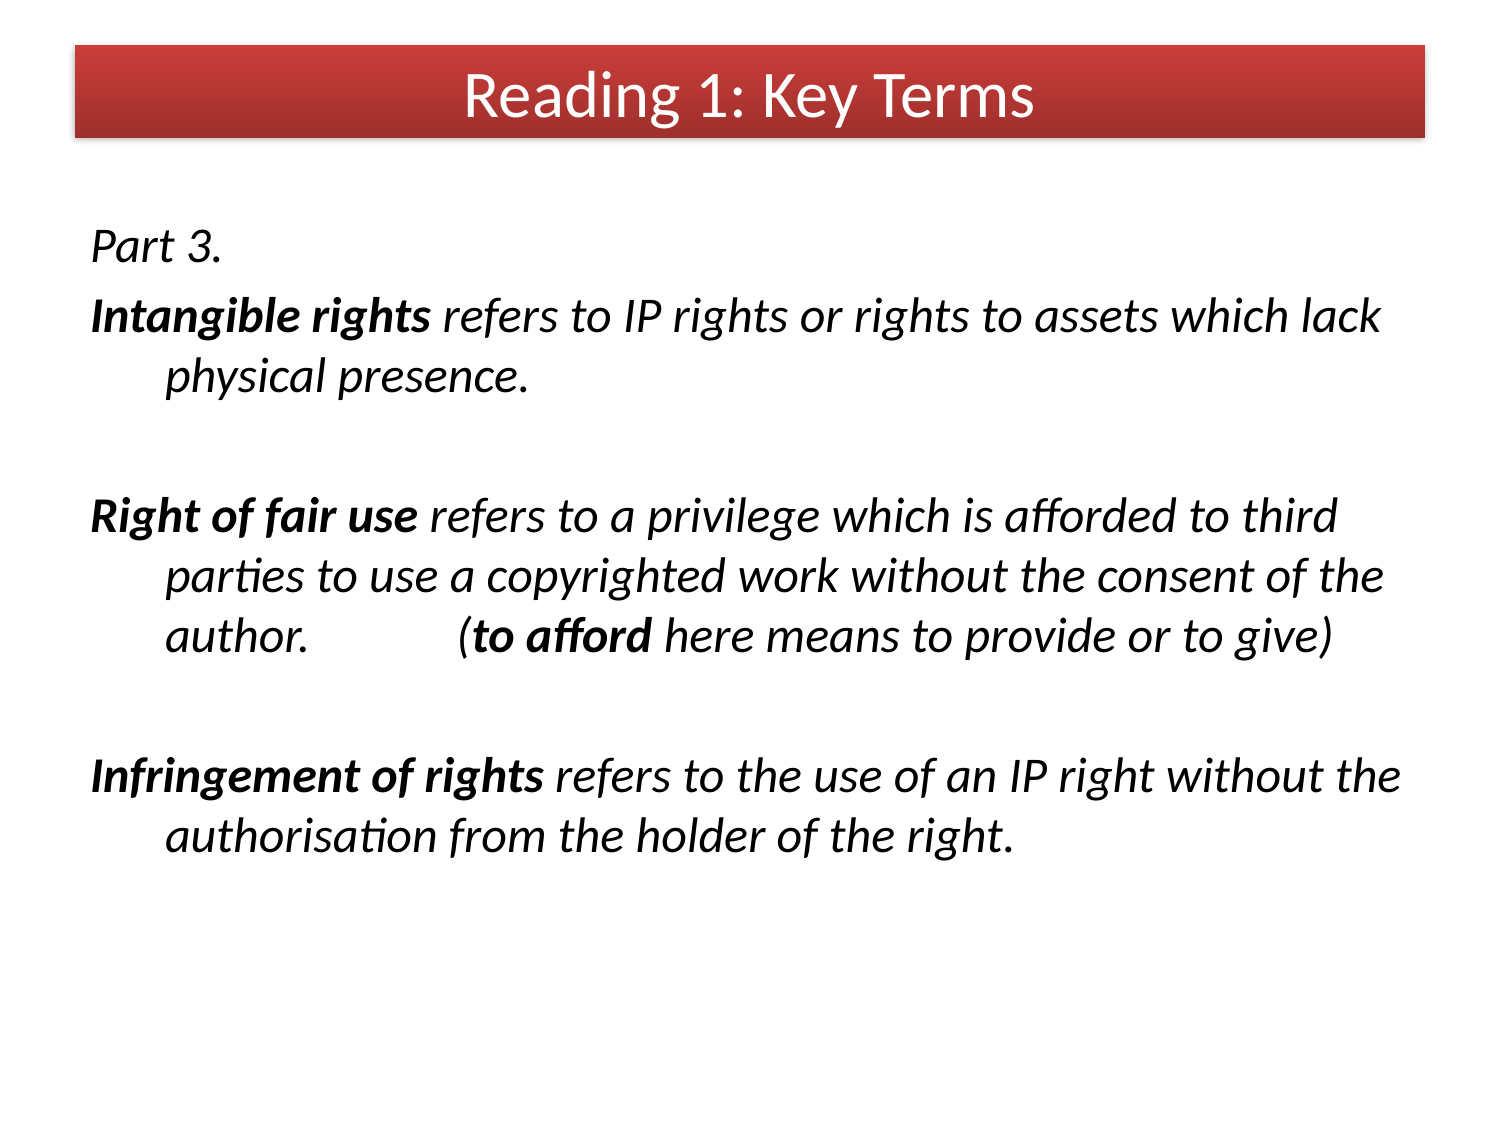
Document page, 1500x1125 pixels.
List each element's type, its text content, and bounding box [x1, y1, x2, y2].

title Reading 1: Key Terms [75, 45, 1425, 138]
list Part 3. Intangible rights refers to IP rights or rights to assets which lack physical presence. Right of fair use refers to a privilege which is afforded to third parties to use a copyrighted work without the consent of the author. (to afford here means to provide or to give) Infringement of rights refers to the use of an IP right without the authorisation from the holder of the right. [75, 149, 1425, 1005]
